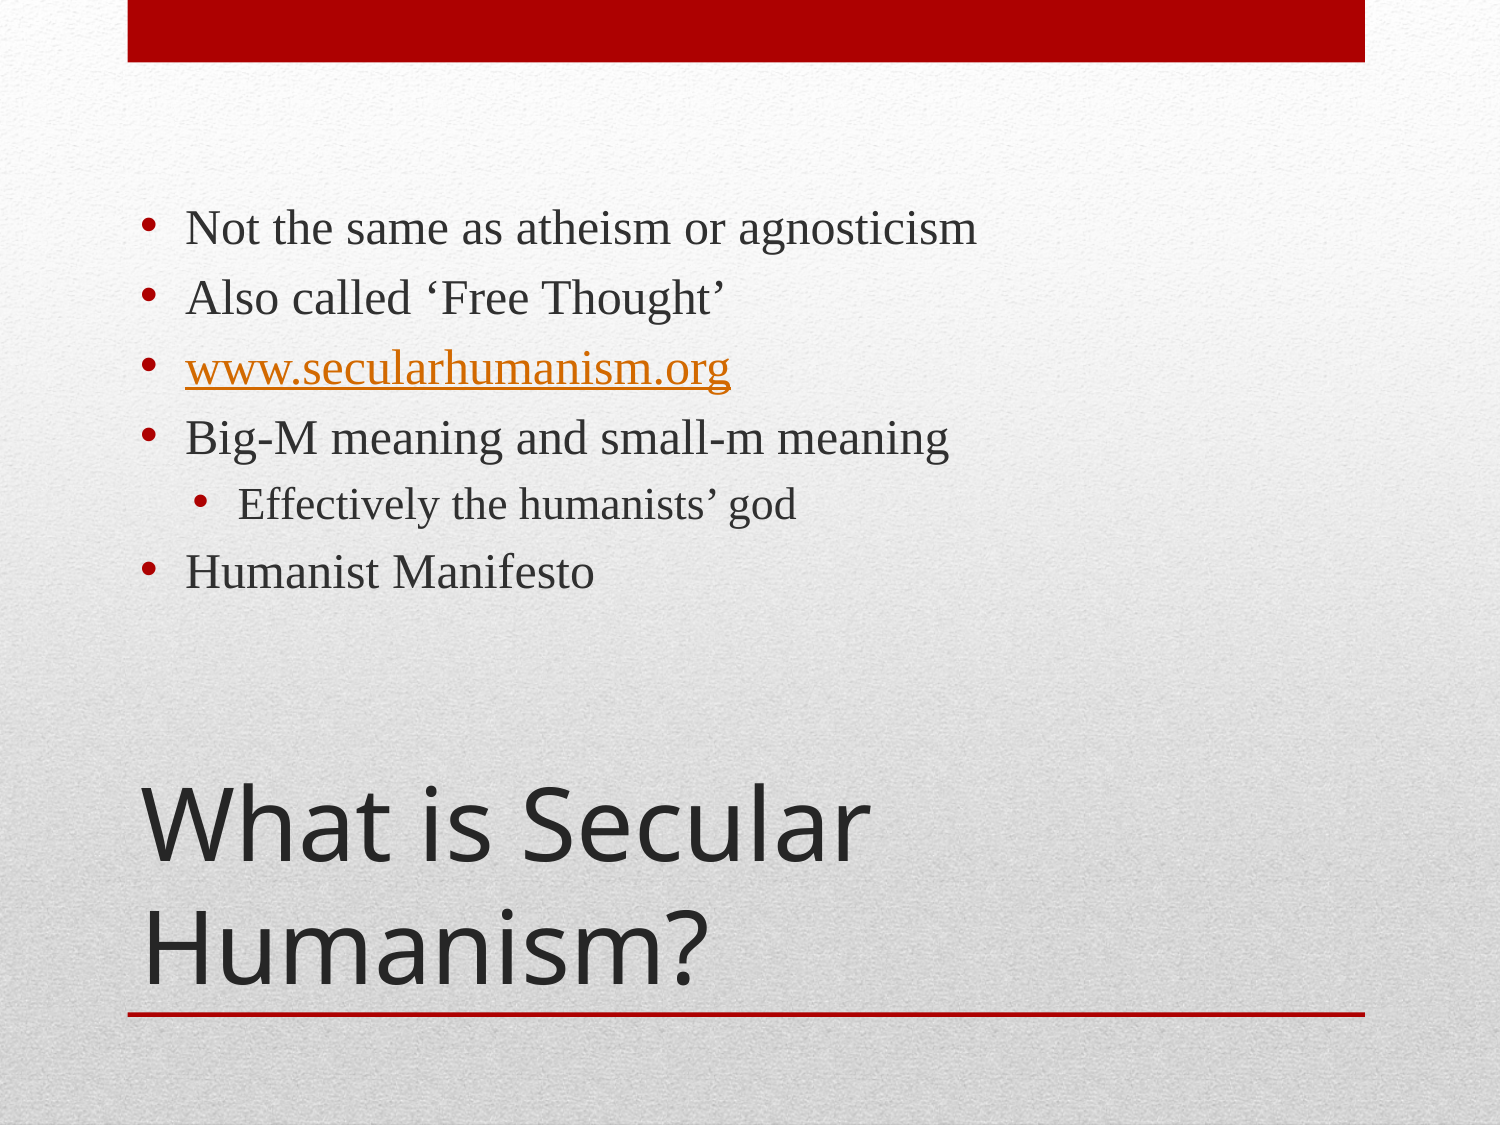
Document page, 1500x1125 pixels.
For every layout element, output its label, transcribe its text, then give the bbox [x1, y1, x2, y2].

title What is Secular Humanism? [125, 750, 1238, 1013]
list Not the same as atheism or agnosticism Also called ‘Free Thought’ www.secularhumanism.org Big-M meaning and small-m meaning Effectively the humanists’ god Humanist Manifesto [125, 112, 1363, 750]
